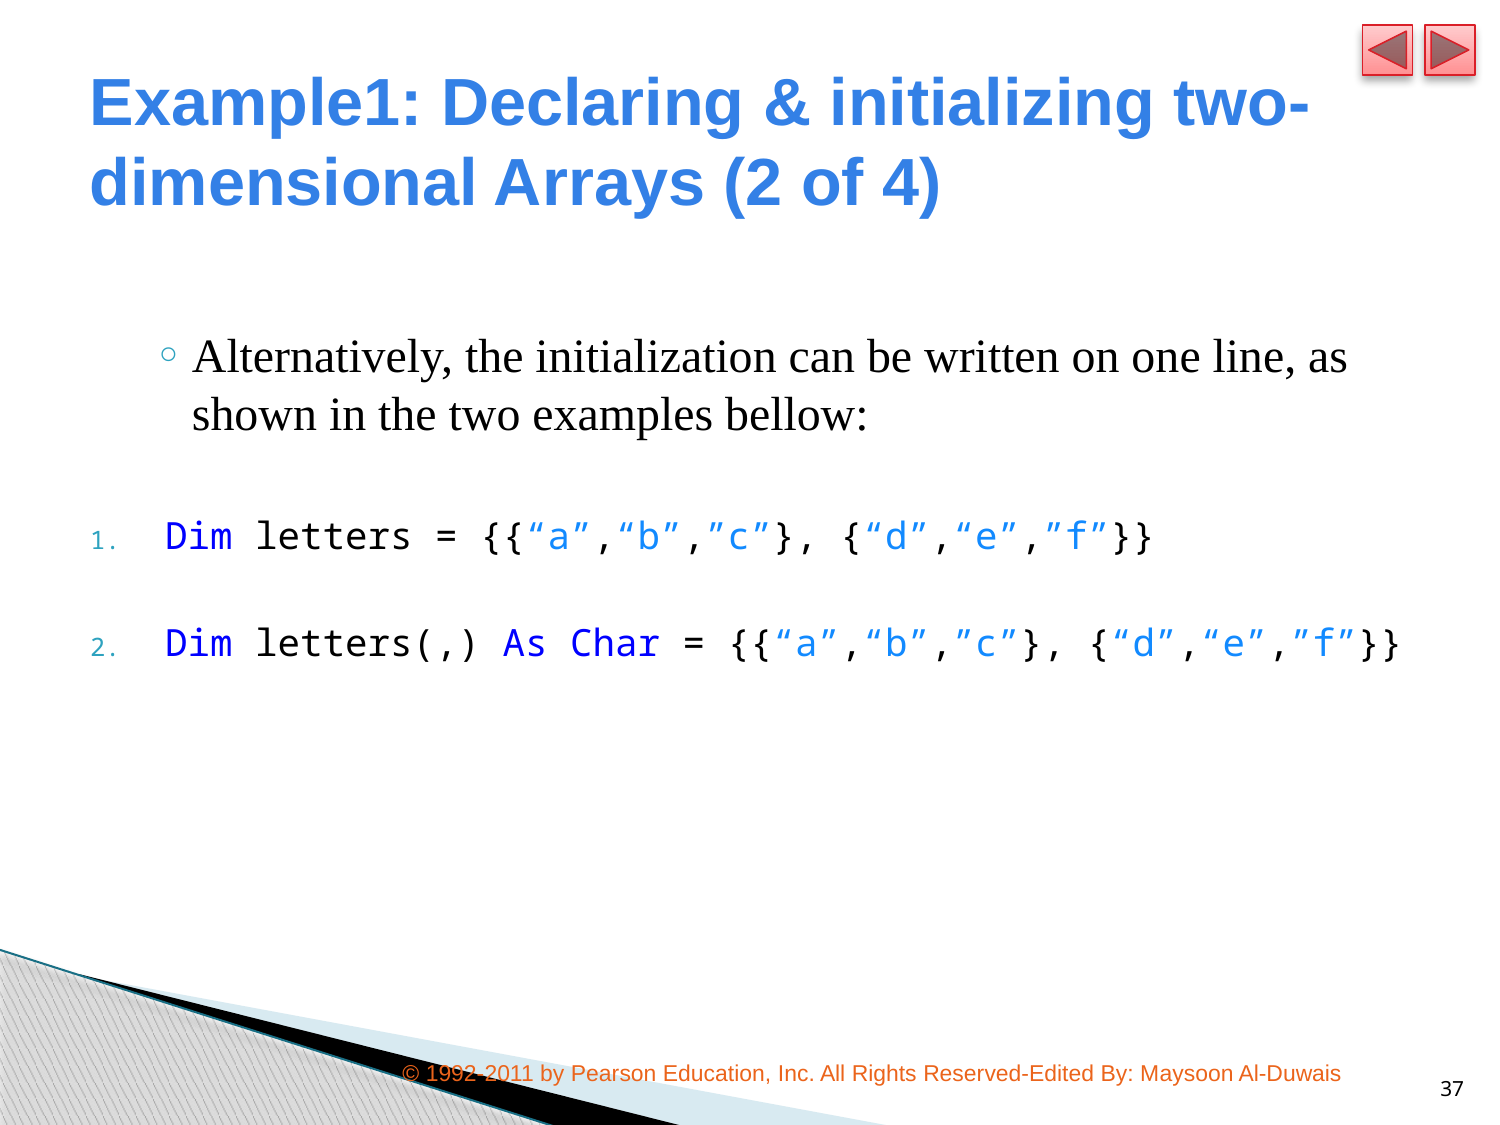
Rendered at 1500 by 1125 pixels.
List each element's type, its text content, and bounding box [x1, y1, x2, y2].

title Example1: Declaring & initializing two-dimensional Arrays (2 of 4) [75, 45, 1425, 233]
footer © 1992-2011 by Pearson Education, Inc. All Rights Reserved-Edited By: Maysoon Al-Duwais [387, 1051, 1418, 1112]
list Alternatively, the initialization can be written on one line, as shown in the two examples bellow: Dim letters = {{“a”,“b”,”c”}, {“d”,“e”,”f”}} Dim letters(,) As Char = {{“a”,“b”,”c”}, {“d”,“e”,”f”}} [74, 317, 1471, 1038]
slide_number 37 [1418, 1051, 1479, 1112]
